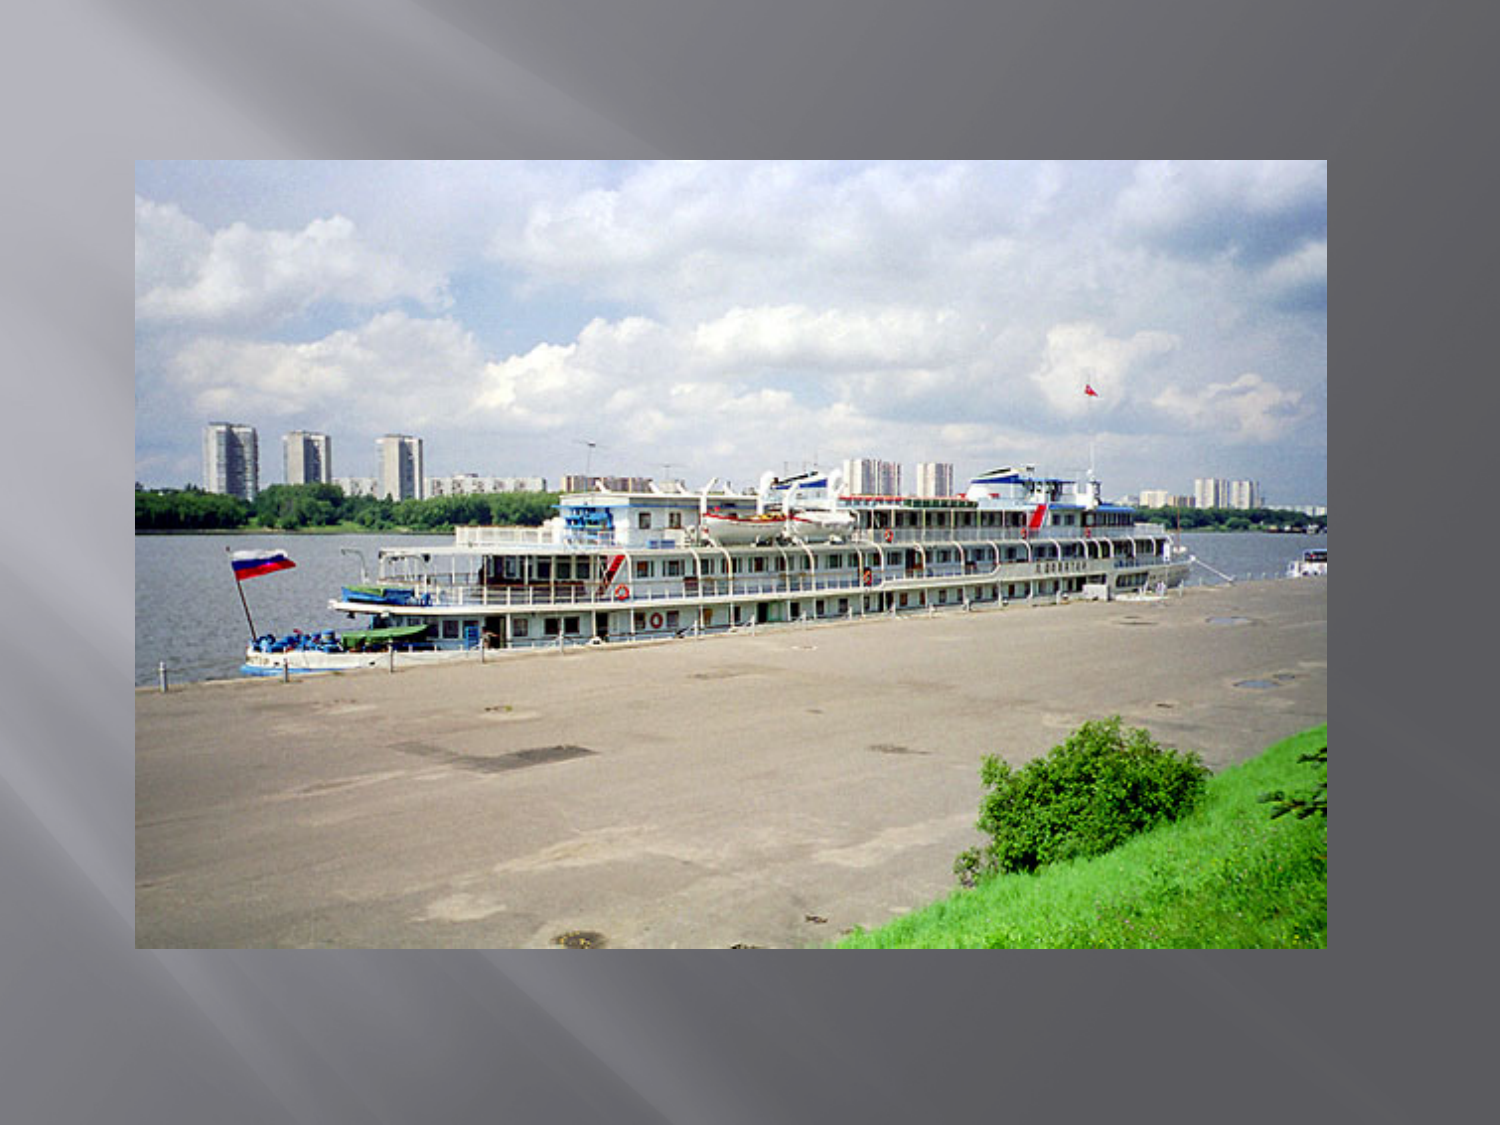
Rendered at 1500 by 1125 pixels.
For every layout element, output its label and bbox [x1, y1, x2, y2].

list [135, 160, 1327, 949]
